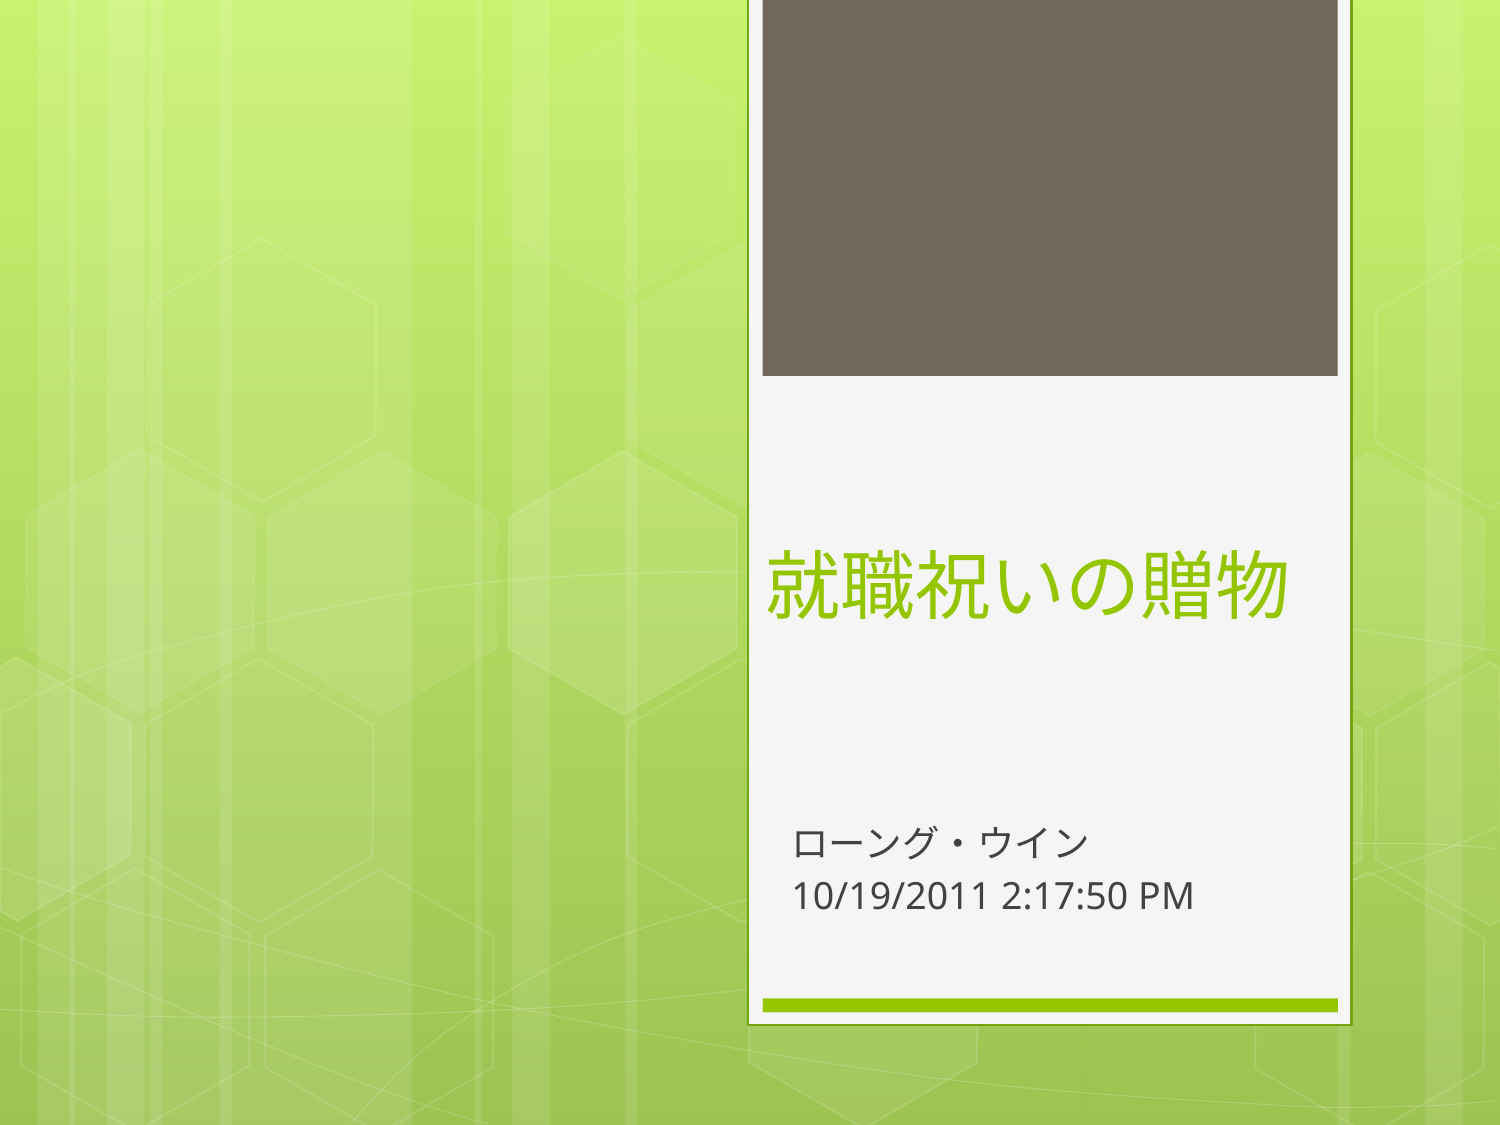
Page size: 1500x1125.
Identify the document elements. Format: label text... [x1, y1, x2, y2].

title 就職祝いの贈物 [750, 462, 1338, 636]
subtitle ローング・ウイン 10/19/2011 2:17:50 PM [776, 812, 1320, 932]
